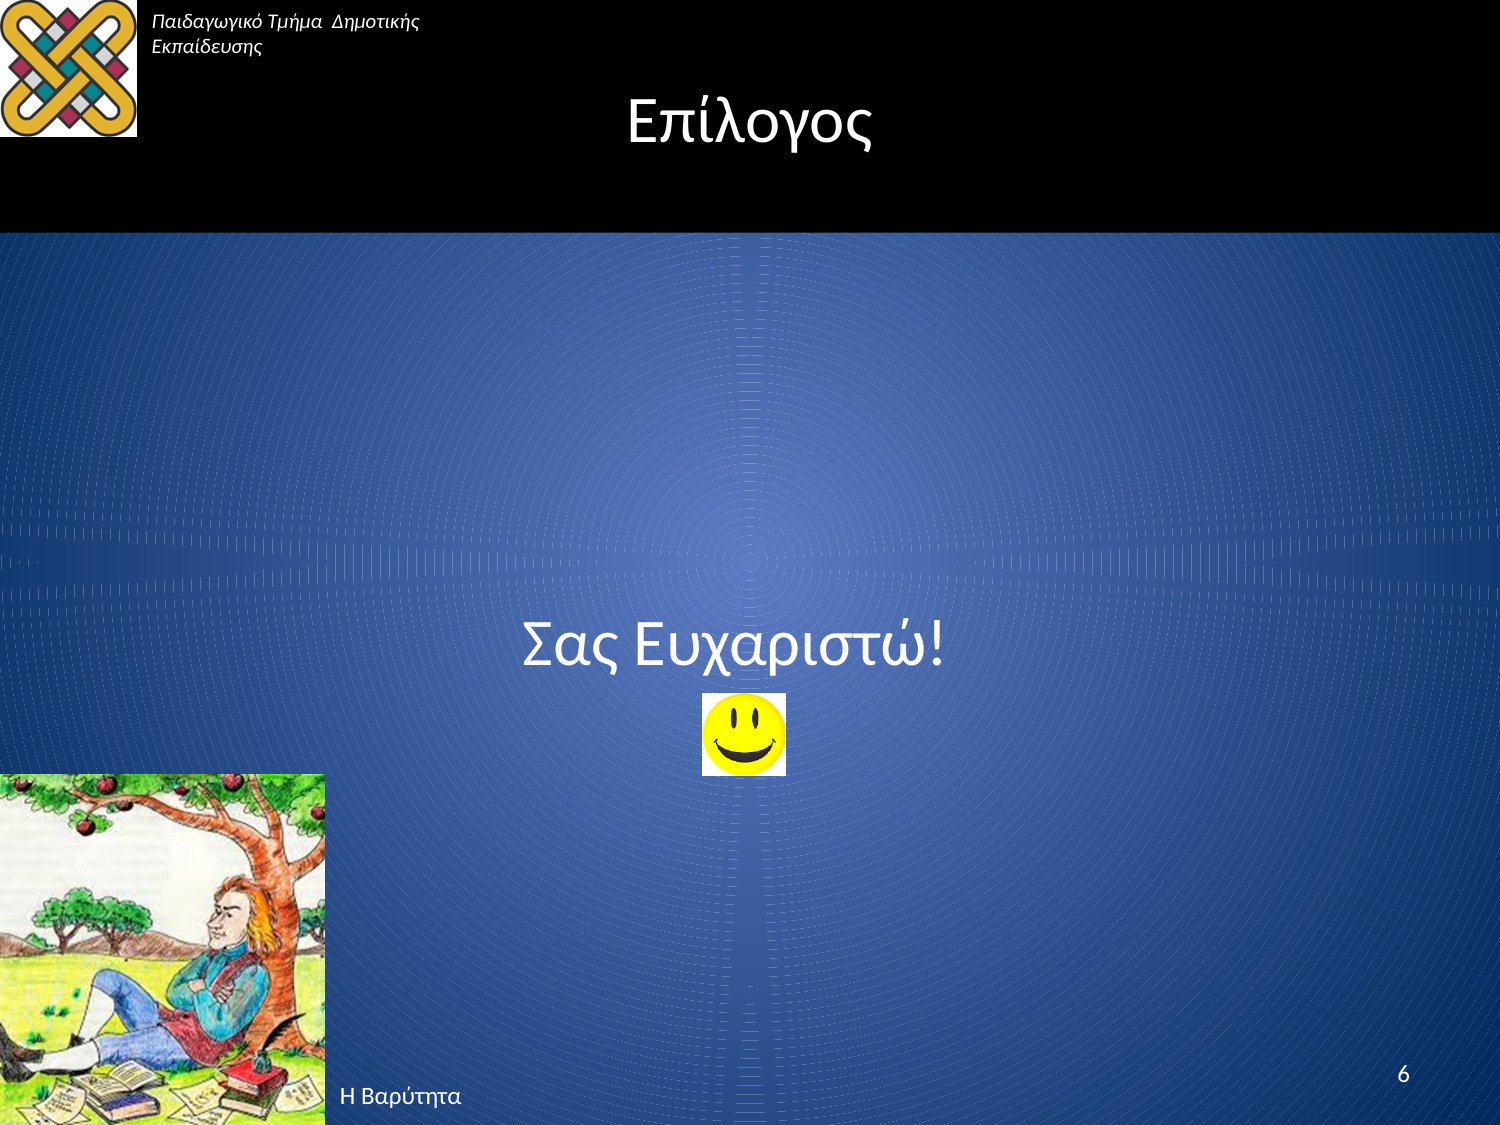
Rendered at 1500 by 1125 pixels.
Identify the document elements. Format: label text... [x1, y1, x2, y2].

picture [702, 693, 786, 777]
text_box Παιδαγωγικό Τμήμα Δημοτικής Εκπαίδευσης [139, 0, 470, 65]
picture [0, 774, 326, 1125]
slide_number 6 [1074, 1042, 1425, 1103]
slide_number Η Βαρύτητα [329, 1065, 675, 1125]
picture [0, 0, 138, 138]
list Σας Ευχαριστώ! [507, 591, 981, 698]
title Επίλογος [0, 0, 1500, 233]
